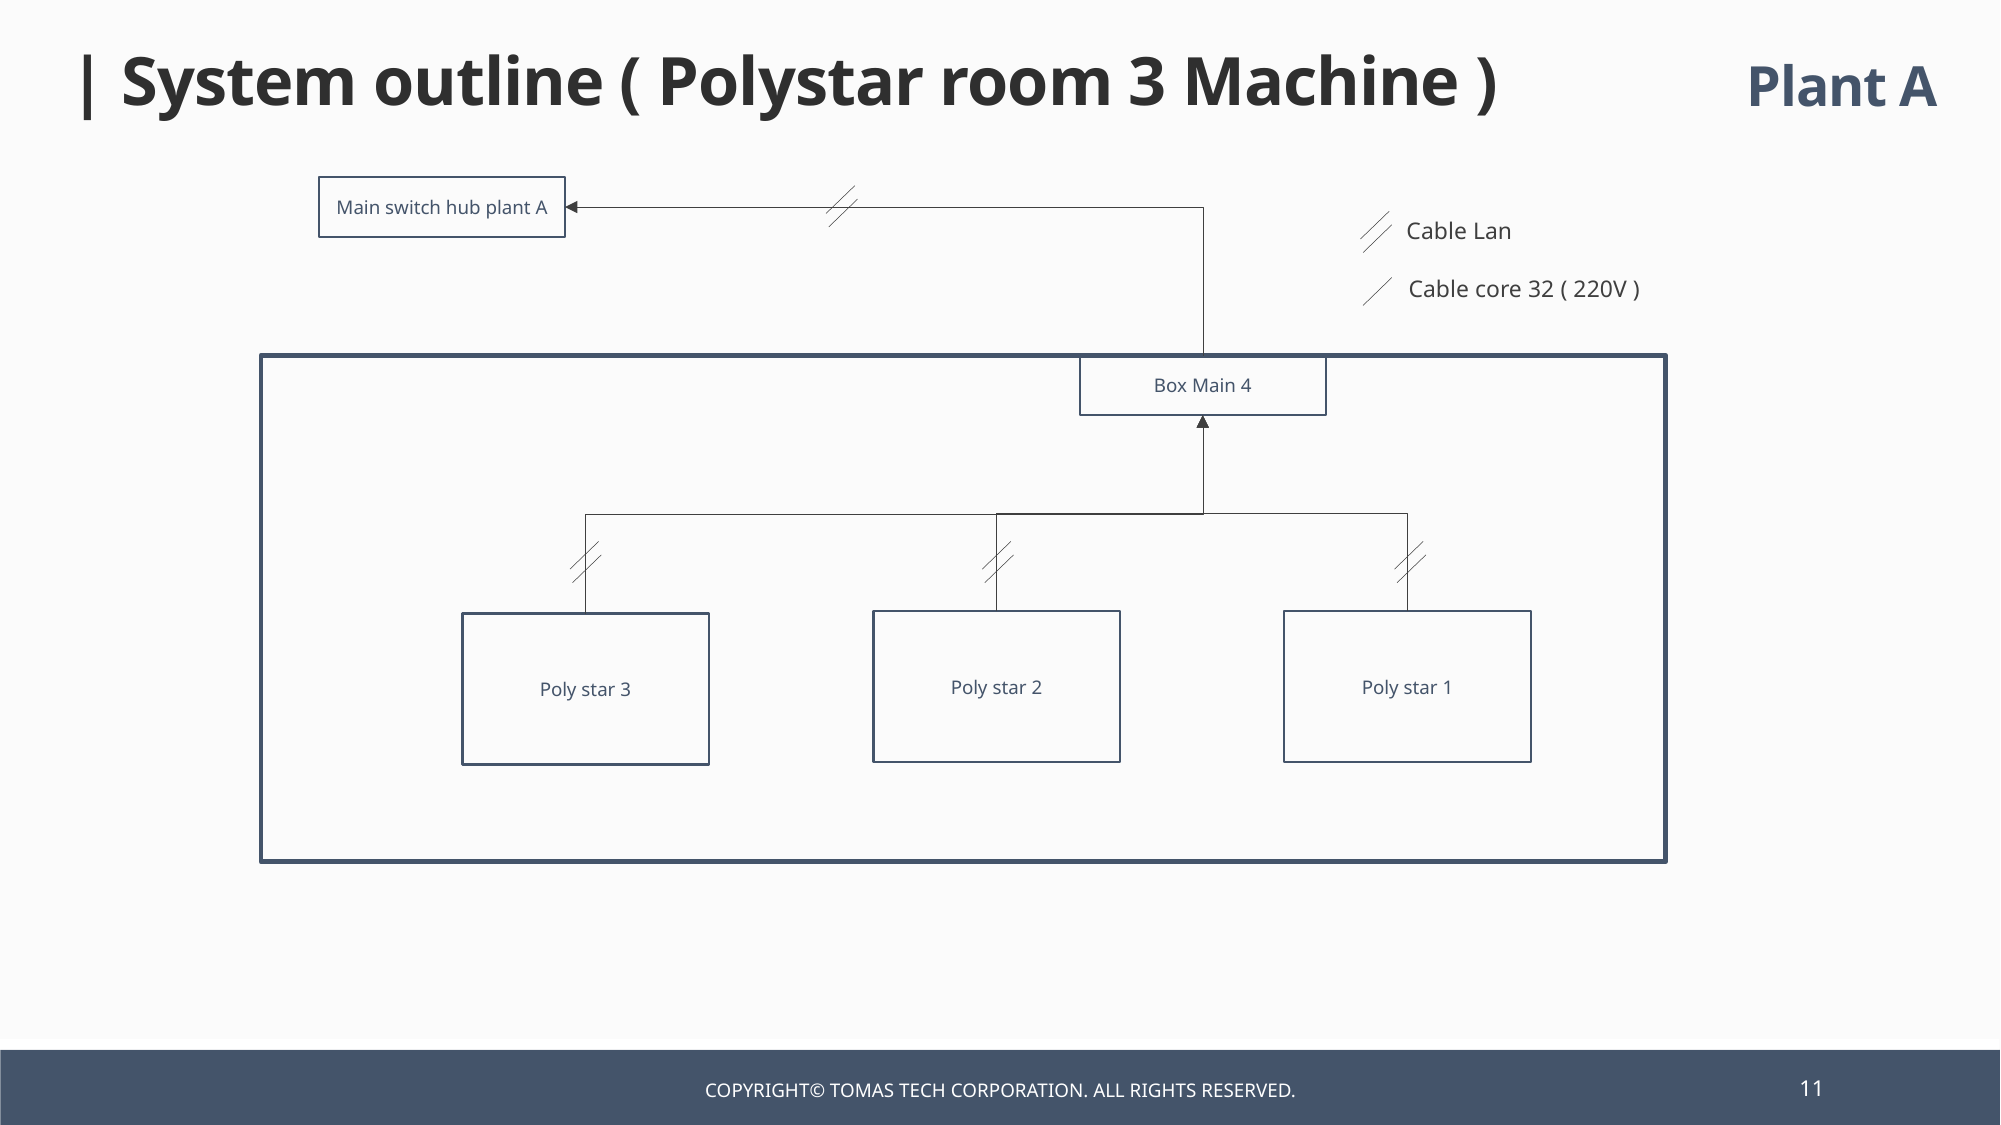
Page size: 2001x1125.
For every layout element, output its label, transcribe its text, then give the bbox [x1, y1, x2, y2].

slide_number 11 [1624, 1059, 1840, 1120]
text_box Poly star 2 [1002, 625, 1121, 763]
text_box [981, 540, 1015, 584]
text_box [1393, 540, 1427, 584]
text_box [1362, 224, 1393, 253]
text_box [825, 185, 856, 201]
text_box [260, 354, 1667, 863]
text_box Main switch hub plant A [317, 176, 566, 238]
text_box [794, 205, 994, 824]
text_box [1206, 410, 1404, 617]
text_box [1359, 210, 1390, 228]
text_box Poly star 3 [461, 612, 710, 766]
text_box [1362, 277, 1393, 306]
footer COPYRIGHT© TOMAS TECH CORPORATION. ALL RIGHTS RESERVED. [604, 1059, 1396, 1120]
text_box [809, 0, 959, 202]
text_box | System outline ( Polystar room 3 Machine ) [966, 30, 1965, 140]
text_box Cable core 32 ( 220V ) [1393, 266, 1655, 310]
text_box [828, 198, 858, 202]
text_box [569, 540, 602, 584]
text_box Poly star 1 [1283, 610, 1532, 763]
text_box Cable Lan [1395, 209, 1528, 252]
text_box Plant A [1731, 35, 1976, 145]
text_box Box Main 4 [1078, 354, 1327, 410]
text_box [1002, 409, 1198, 617]
text_box | System outline ( Polystar room 3 Machine ) [54, 30, 806, 140]
